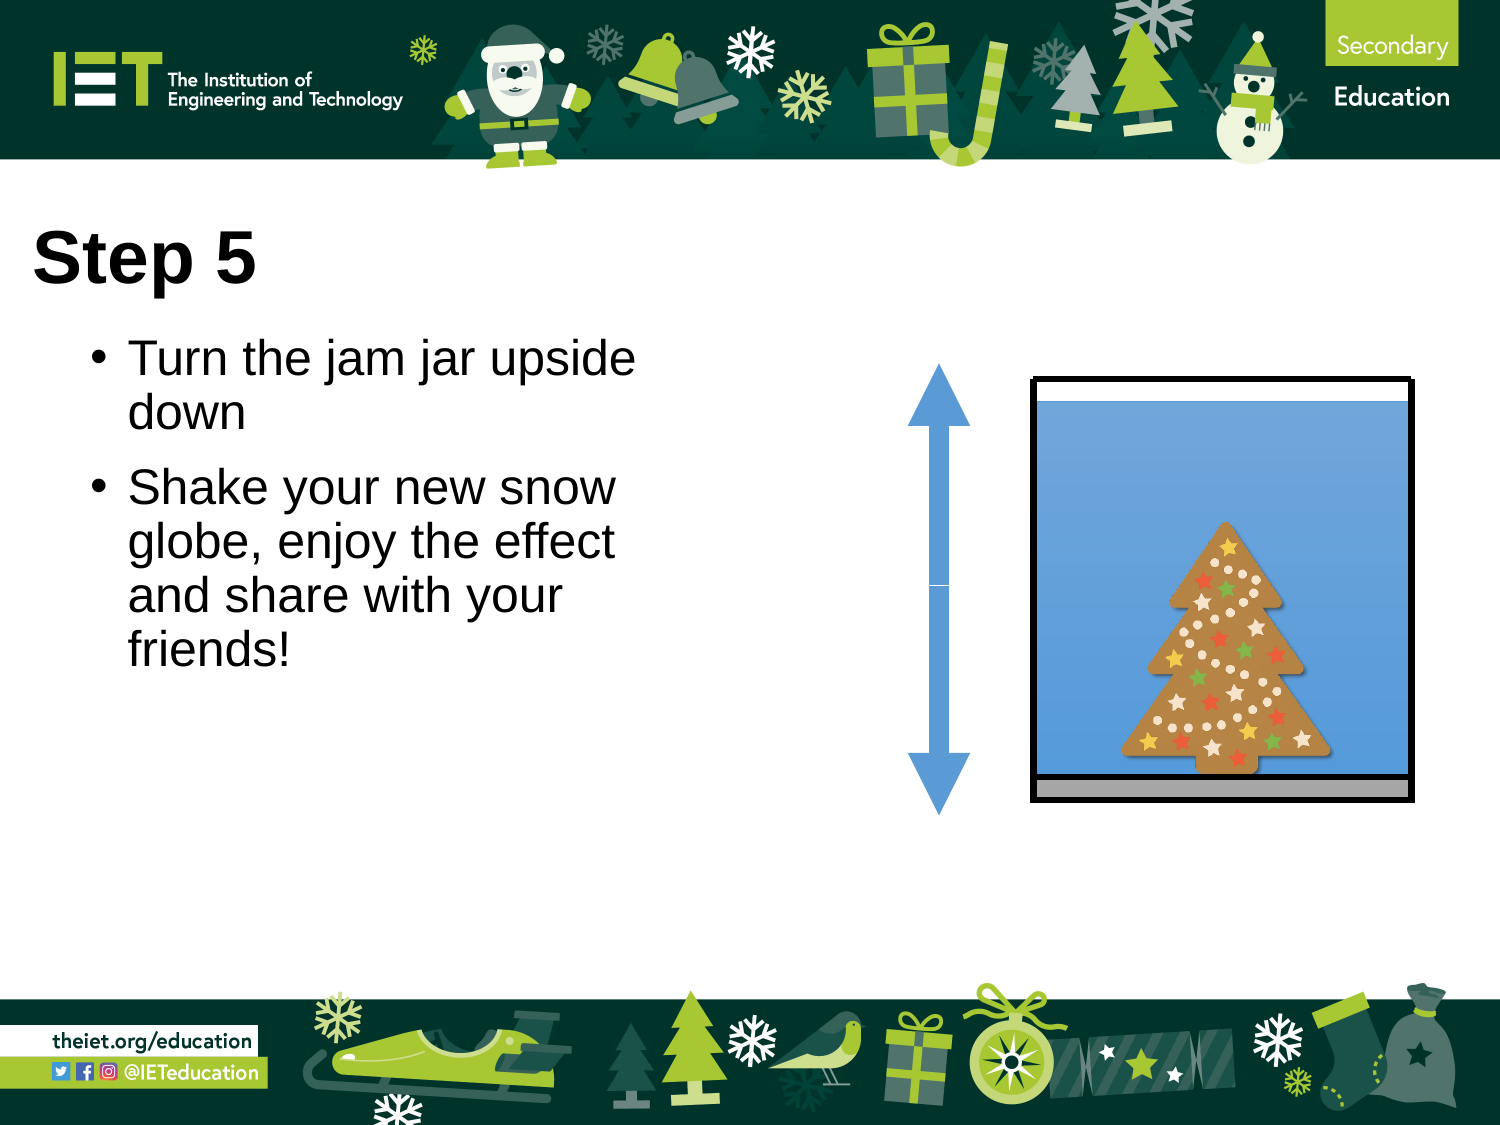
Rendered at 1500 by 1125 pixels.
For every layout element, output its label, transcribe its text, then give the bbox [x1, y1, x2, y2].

list Turn the jam jar upside down Shake your new snow globe, enjoy the effect and share with your friends! [75, 325, 715, 887]
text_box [1033, 379, 1412, 800]
title Step 5 [17, 194, 1483, 325]
picture [0, 0, 1500, 1125]
